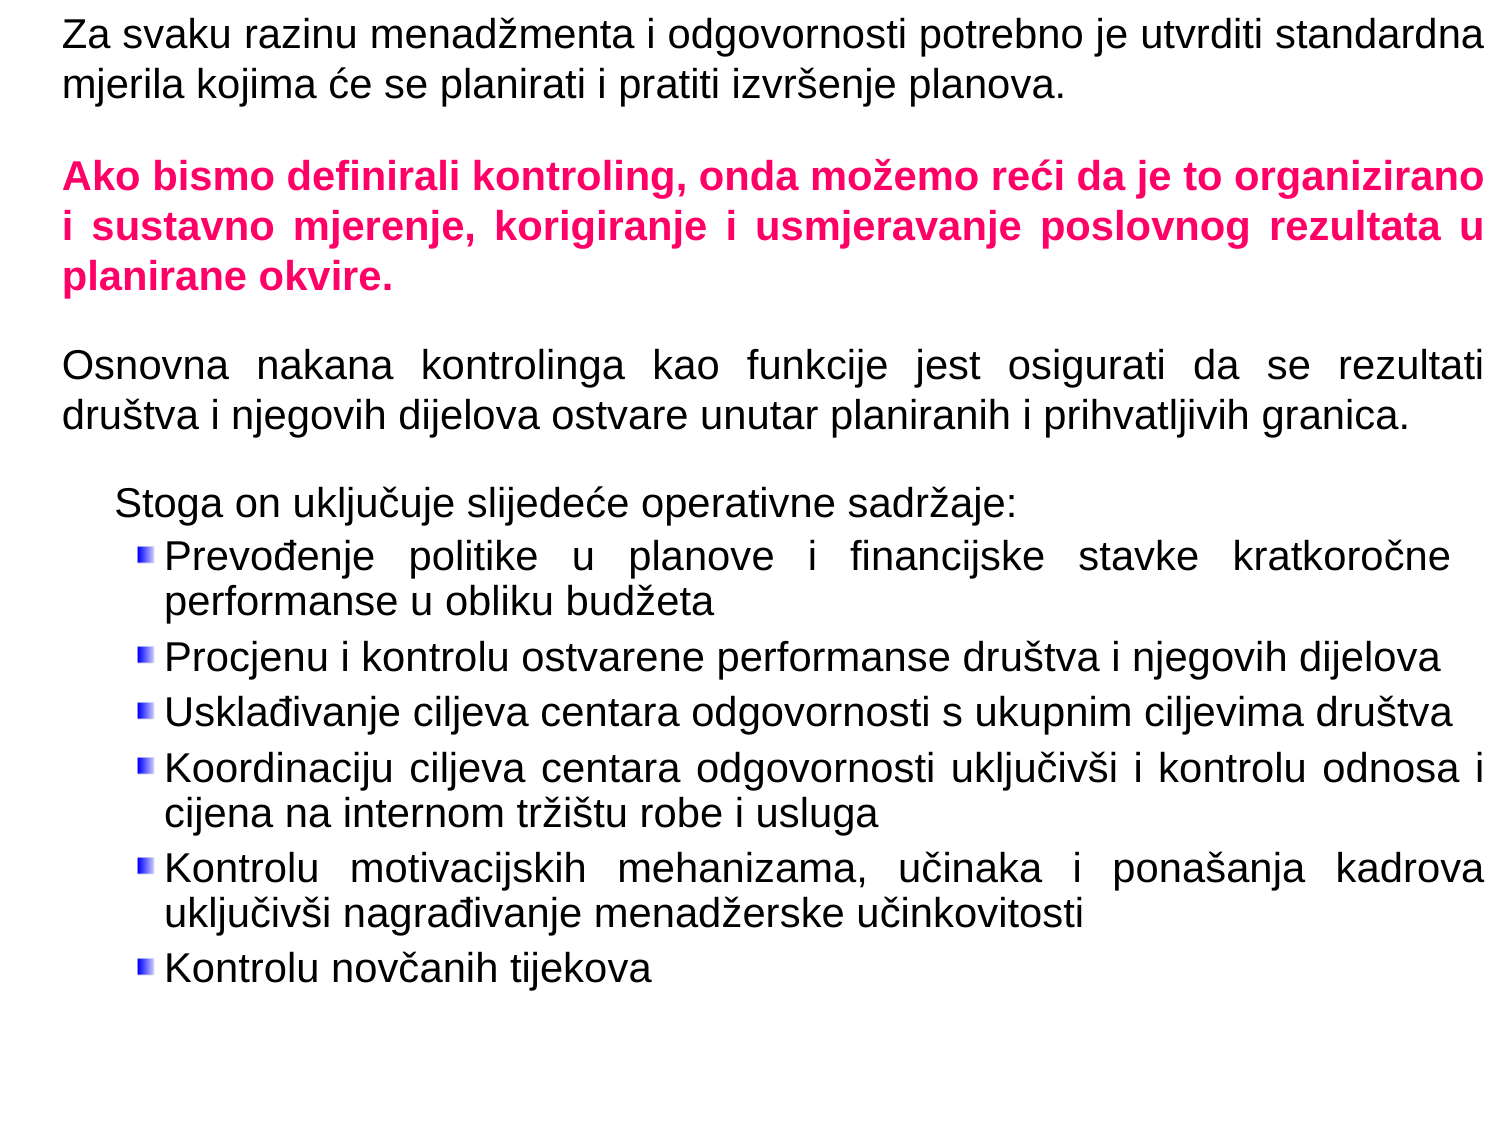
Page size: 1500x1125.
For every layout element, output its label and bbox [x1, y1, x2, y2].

text_box [46, 0, 1500, 1013]
